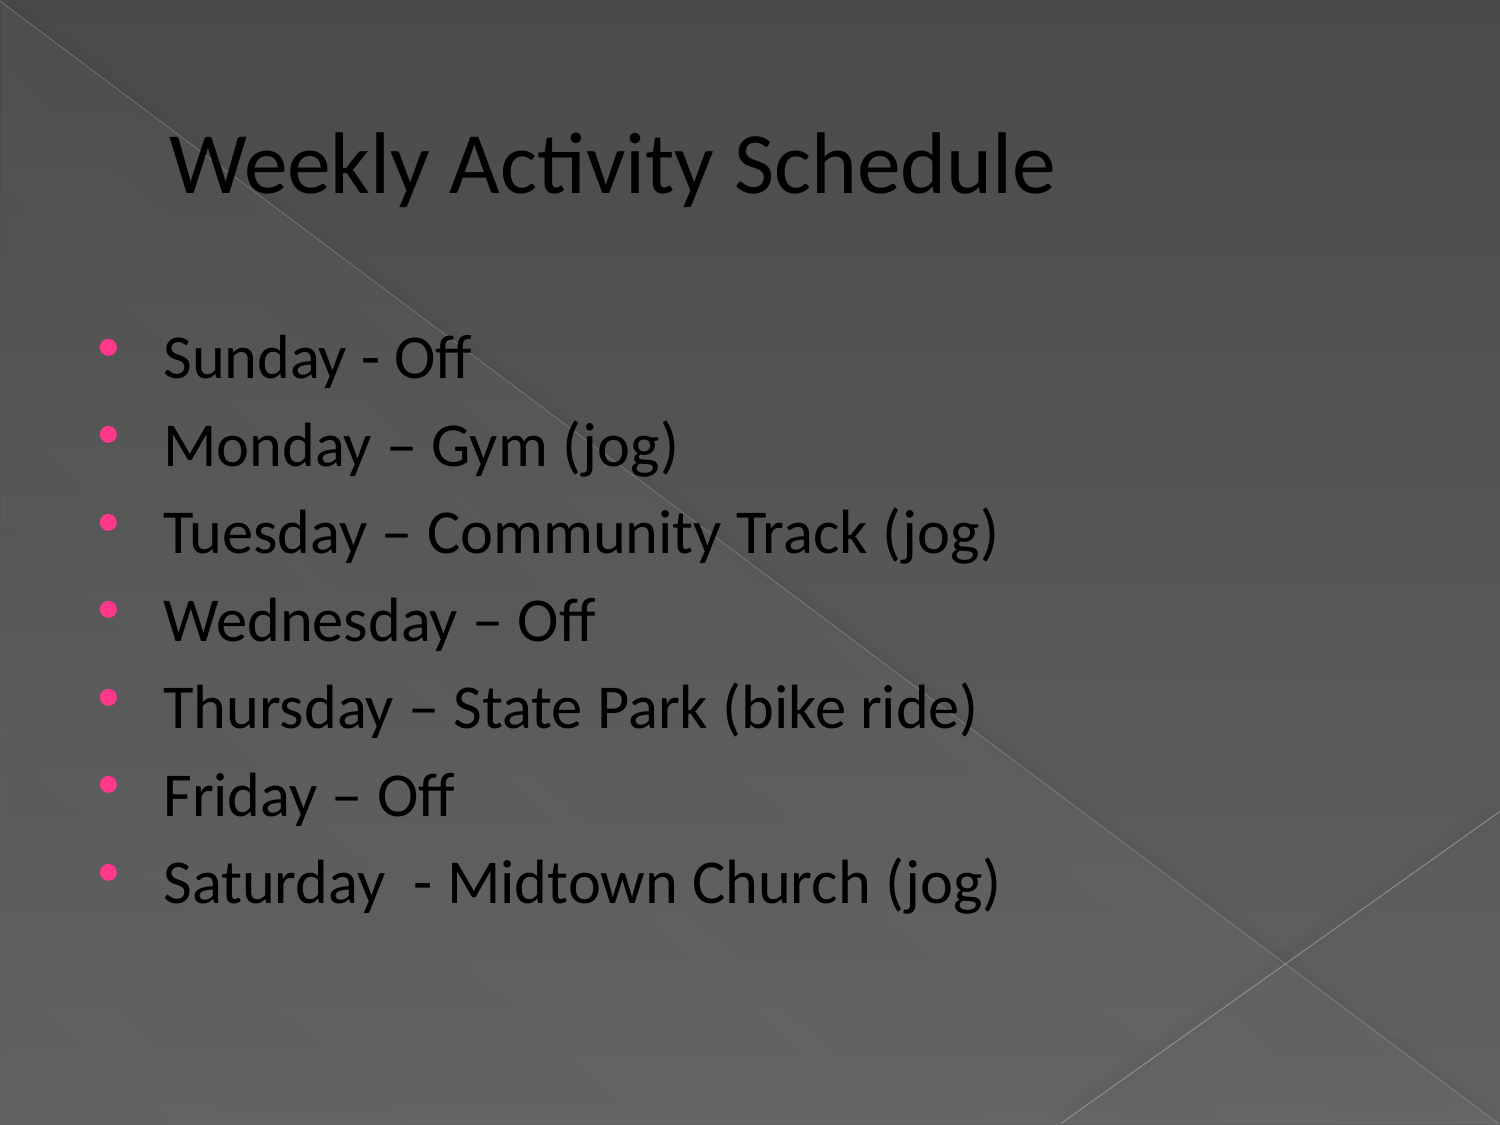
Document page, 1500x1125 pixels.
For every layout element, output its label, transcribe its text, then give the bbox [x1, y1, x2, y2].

list Sunday - Off Monday – Gym (jog) Tuesday – Community Track (jog) Wednesday – Off Thursday – State Park (bike ride) Friday – Off Saturday - Midtown Church (jog) [75, 308, 1425, 1059]
title Weekly Activity Schedule [75, 43, 1425, 274]
